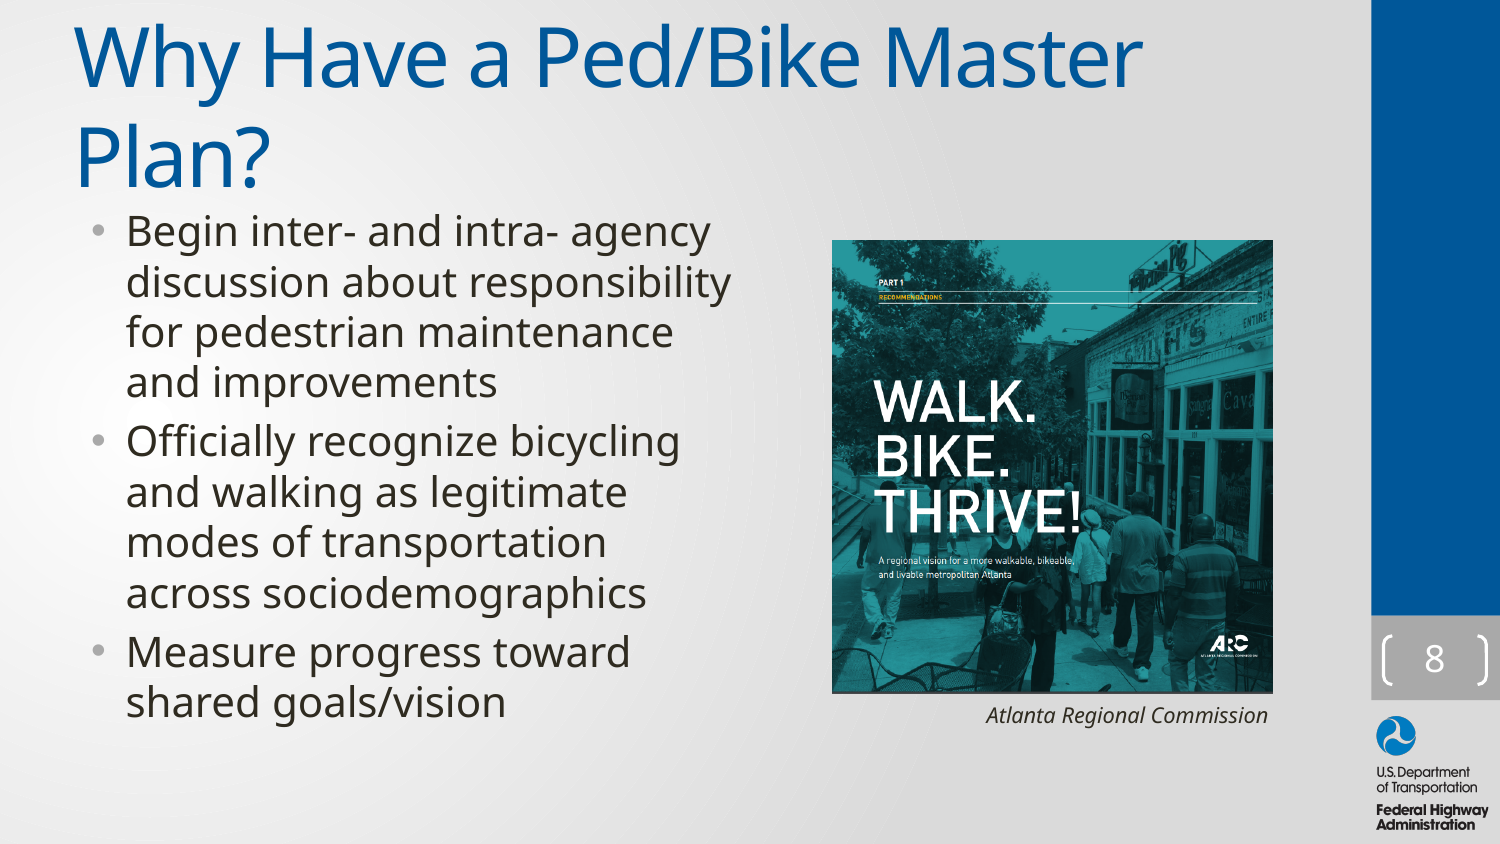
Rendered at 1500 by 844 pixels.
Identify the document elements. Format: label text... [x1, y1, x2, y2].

picture [831, 239, 1274, 695]
text_box Atlanta Regional Commission [875, 694, 1284, 736]
slide_number 8 [1381, 634, 1488, 687]
list Begin inter- and intra- agency discussion about responsibility for pedestrian maintenance and improvements Officially recognize bicycling and walking as legitimate modes of transportation across sociodemographics Measure progress toward shared goals/vision [58, 196, 750, 788]
title Why Have a Ped/Bike Master Plan? [58, 33, 1374, 175]
